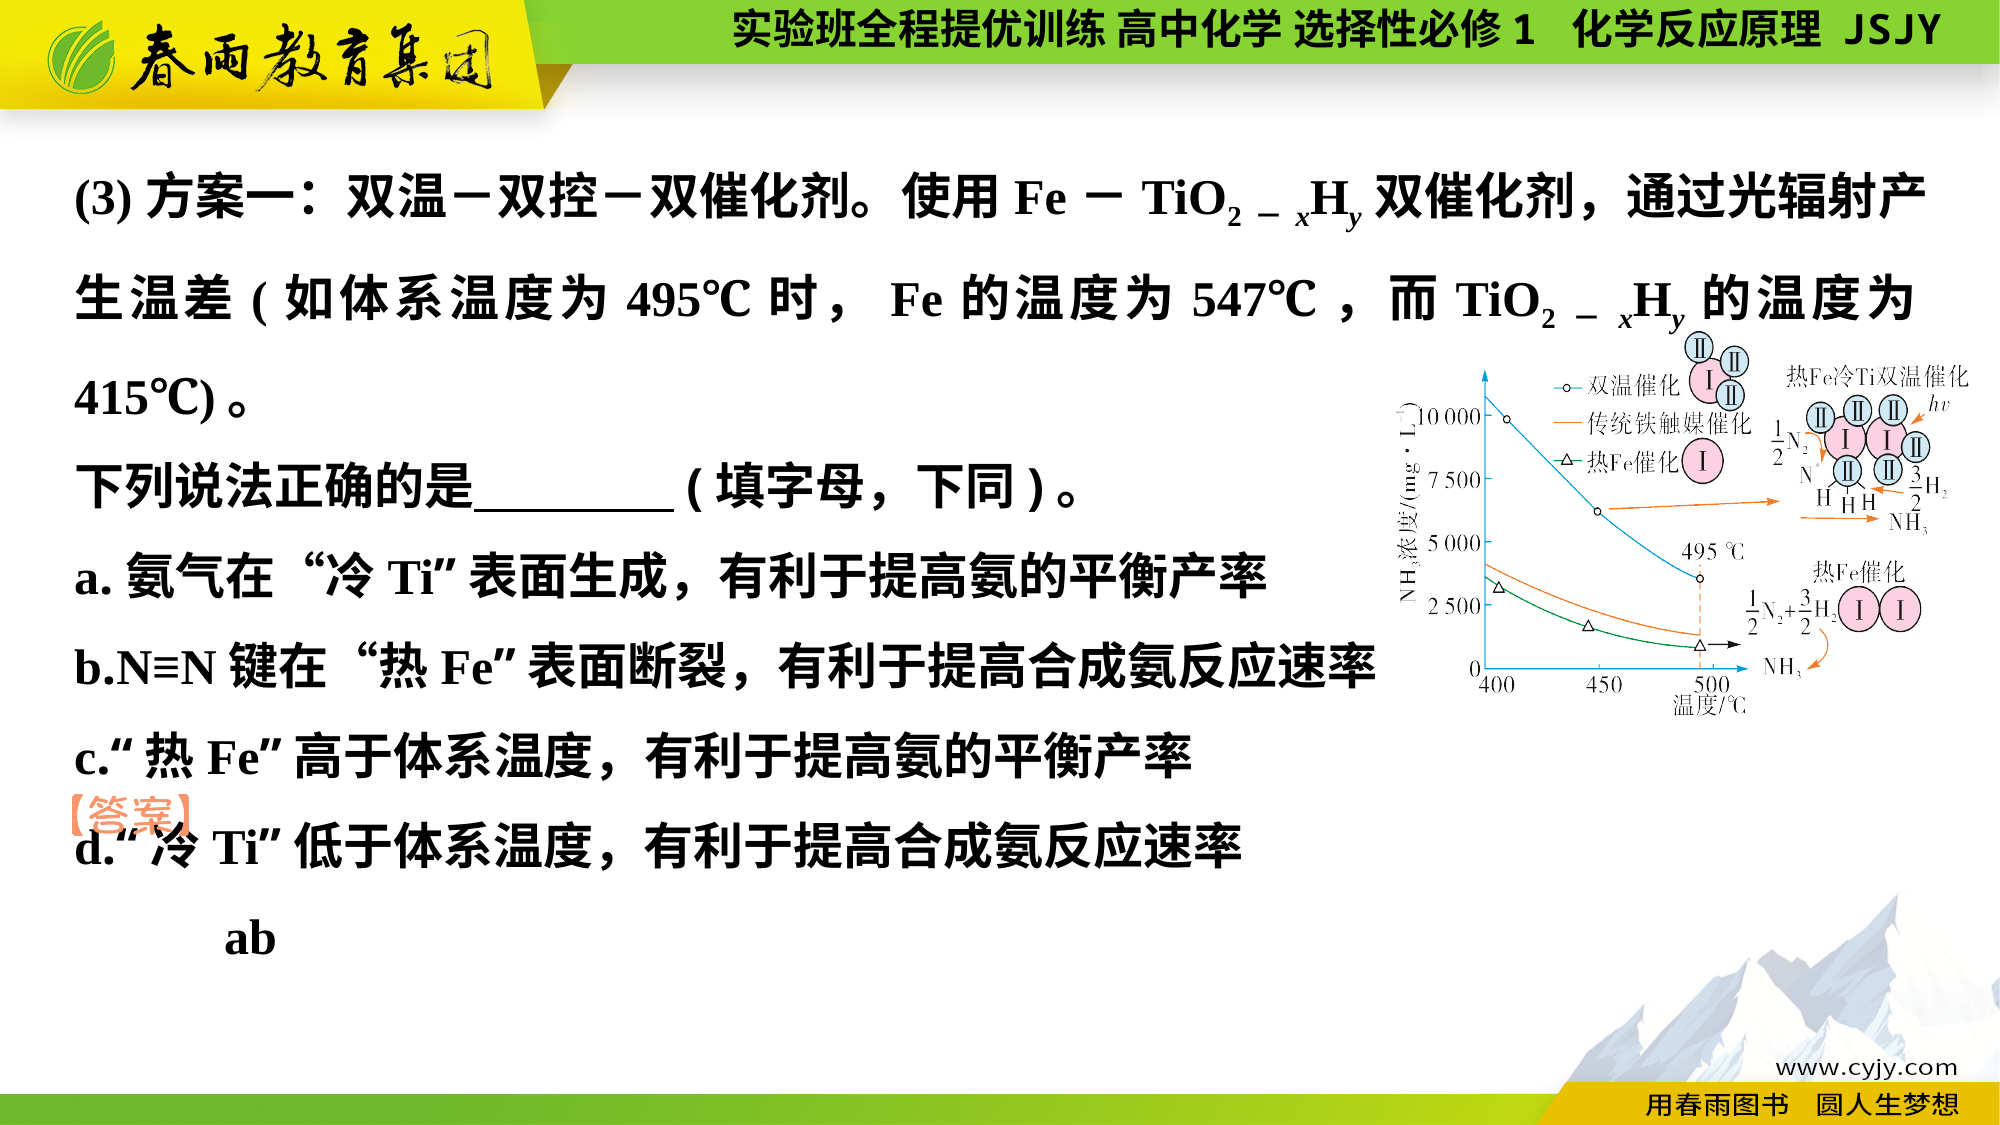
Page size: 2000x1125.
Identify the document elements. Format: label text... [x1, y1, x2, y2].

picture [0, 0, 2000, 1125]
list (3)方案一：双温－双控－双催化剂。使用Fe－TiO2－xHy双催化剂，通过光辐射产生温差(如体系温度为495℃时，Fe的温度为547℃，而TiO2－xHy的温度为415℃)。 下列说法正确的是 (填字母，下同)。 a.氨气在“冷Ti”表面生成，有利于提高氨的平衡产率 b.N≡N键在“热Fe”表面断裂，有利于提高合成氨反应速率 c.“热Fe”高于体系温度，有利于提高氨的平衡产率 d.“冷Ti”低于体系温度，有利于提高合成氨反应速率 ab [59, 122, 1944, 865]
